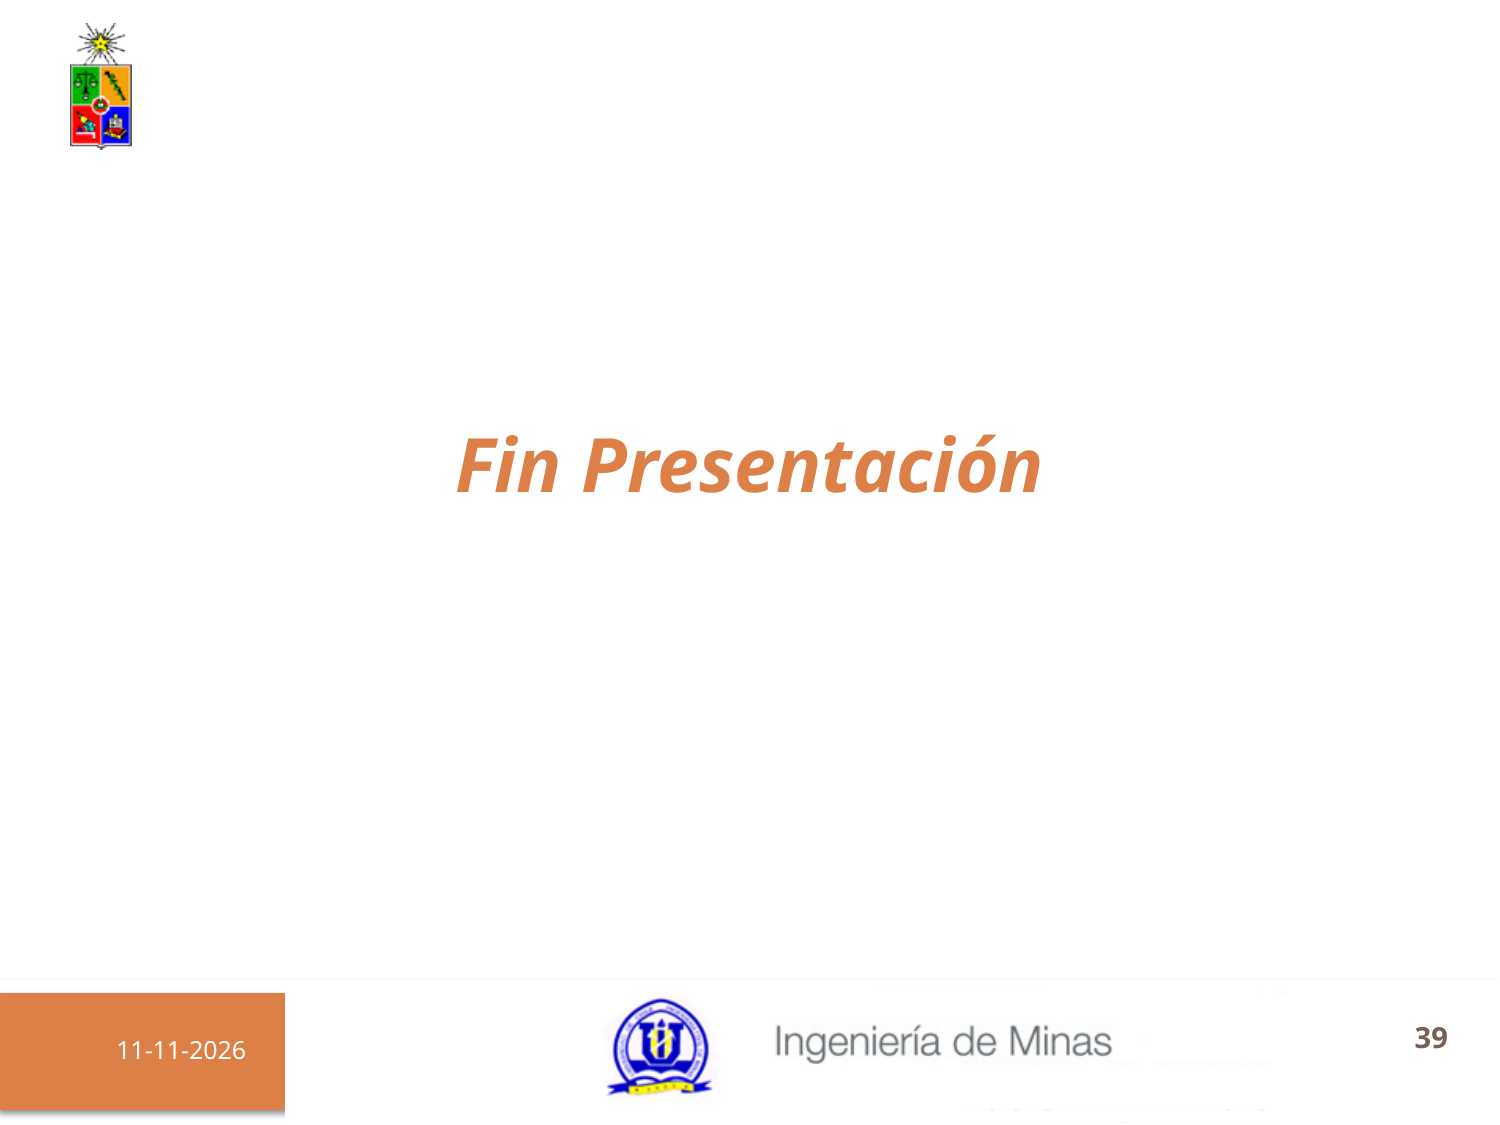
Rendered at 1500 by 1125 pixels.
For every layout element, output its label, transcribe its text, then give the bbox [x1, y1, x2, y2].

text_box Fin Presentación [81, 410, 1418, 515]
picture [285, 980, 1500, 1125]
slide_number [12, 995, 279, 1108]
picture [69, 23, 132, 151]
